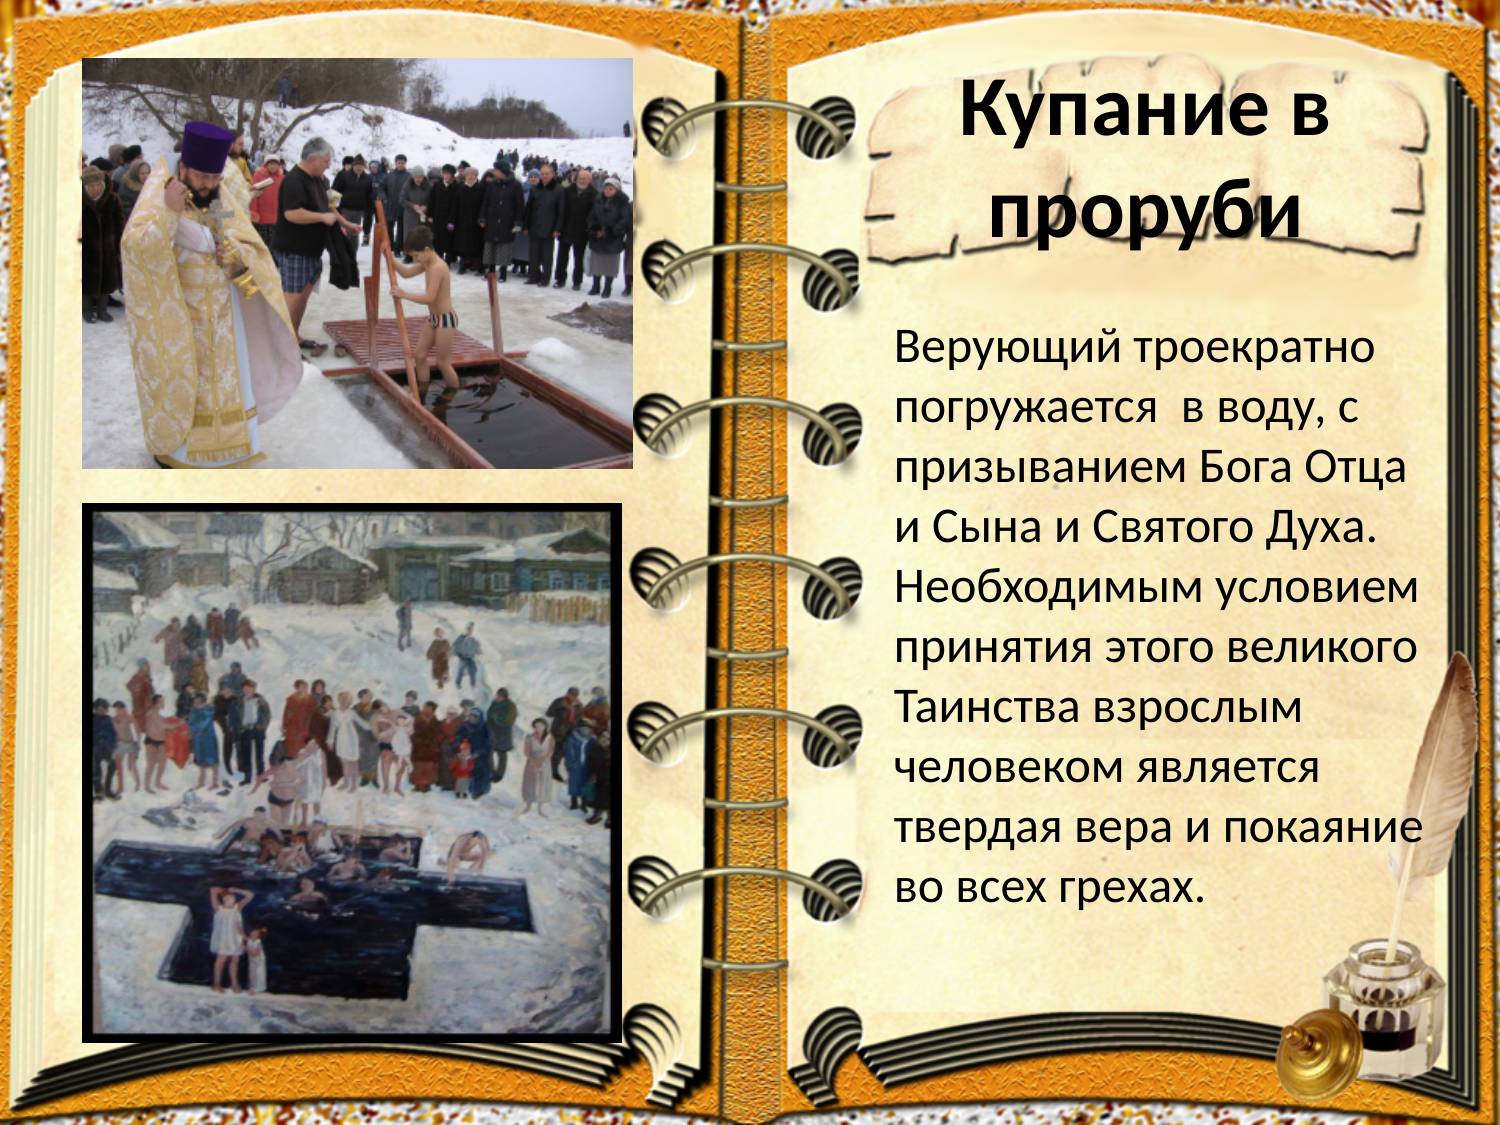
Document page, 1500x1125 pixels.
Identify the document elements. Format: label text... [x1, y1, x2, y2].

list Верующий троекратно погружается в воду, с призыванием Бога Отца и Сына и Святого Духа. Необходимым условием принятия этого великого Таинства взрослым человеком является твердая вера и покаяние во всех грехах. [878, 304, 1454, 1006]
picture [0, 0, 1500, 1125]
title Купание в проруби [855, 58, 1437, 247]
